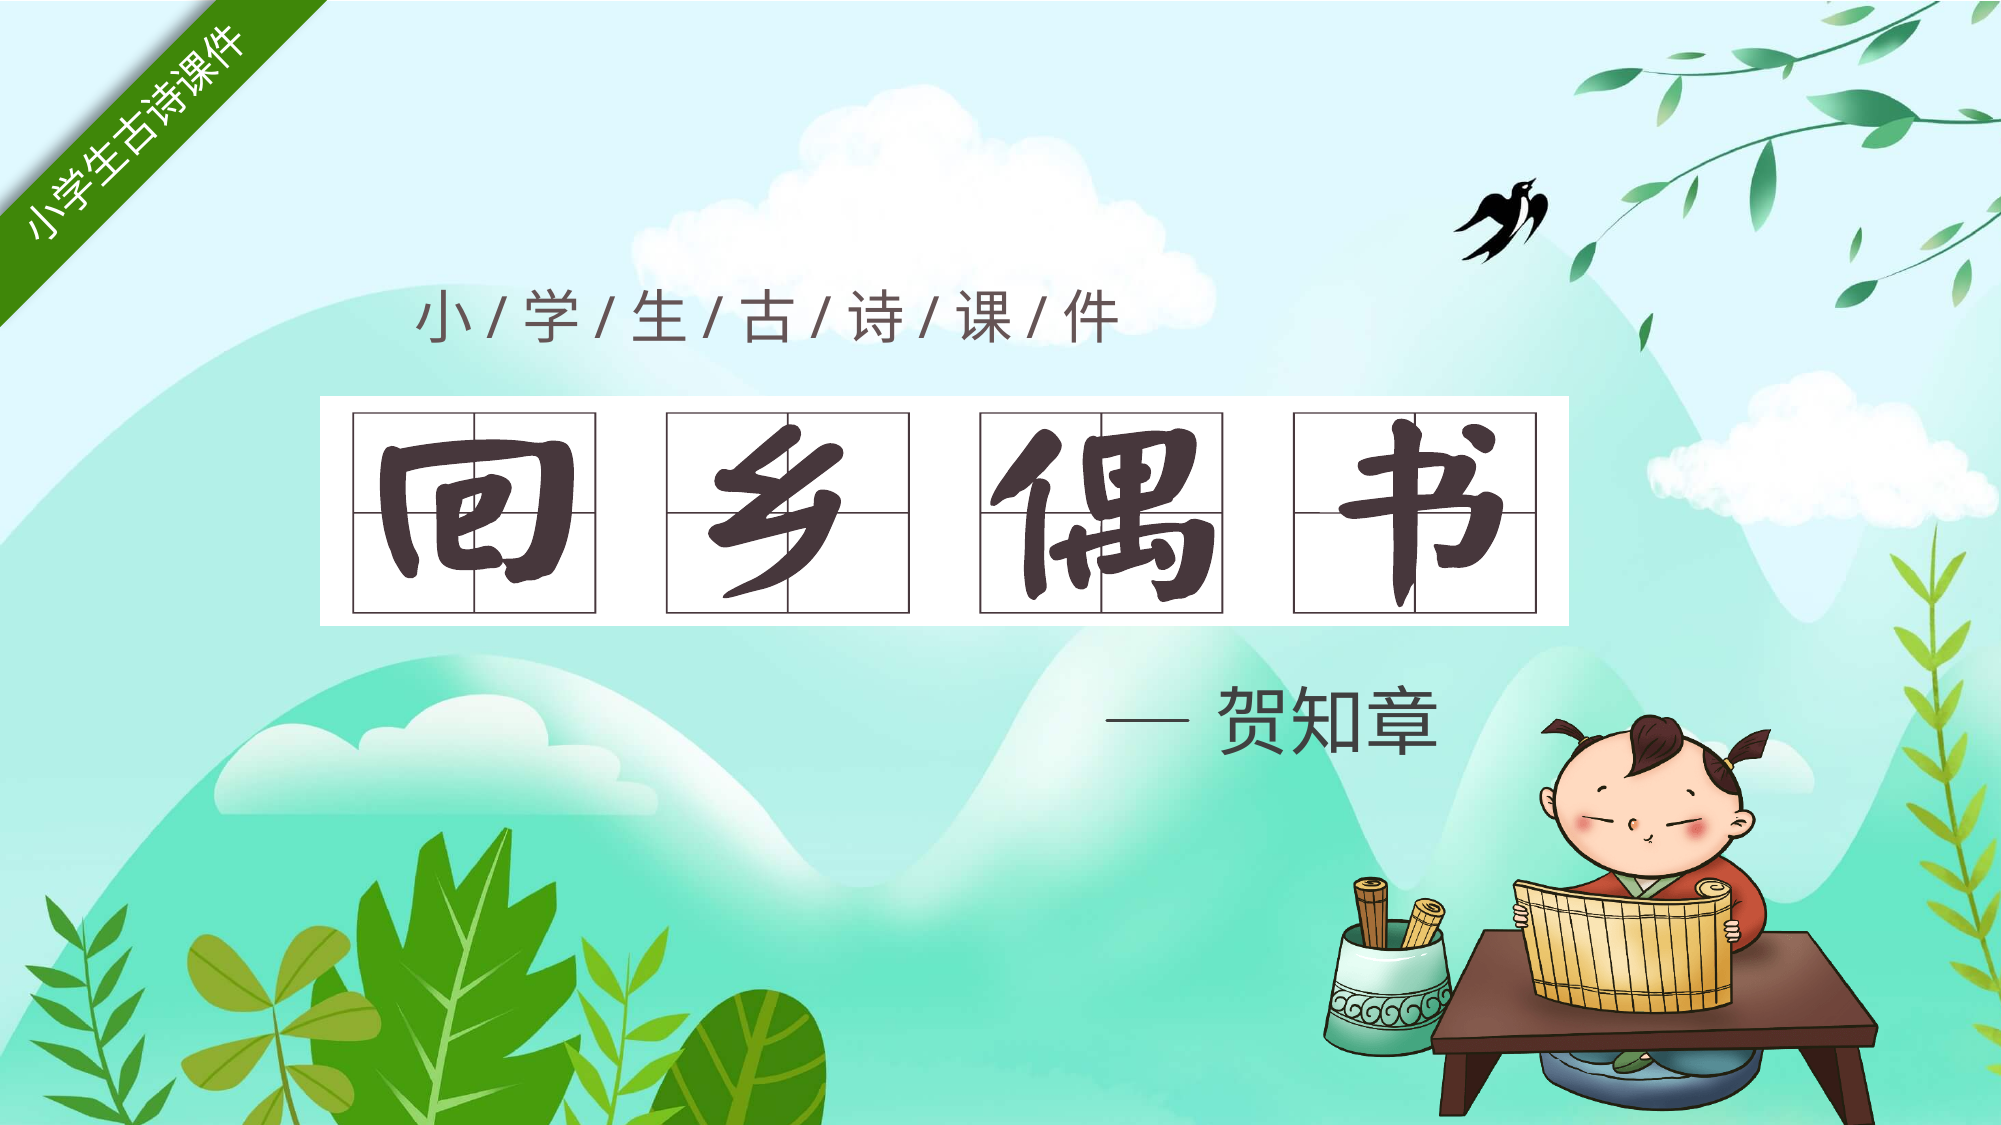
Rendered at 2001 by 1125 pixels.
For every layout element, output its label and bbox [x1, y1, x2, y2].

text_box [0, 0, 327, 328]
text_box [321, 396, 1569, 626]
picture [0, 1, 2001, 1125]
text_box [1106, 667, 1457, 774]
